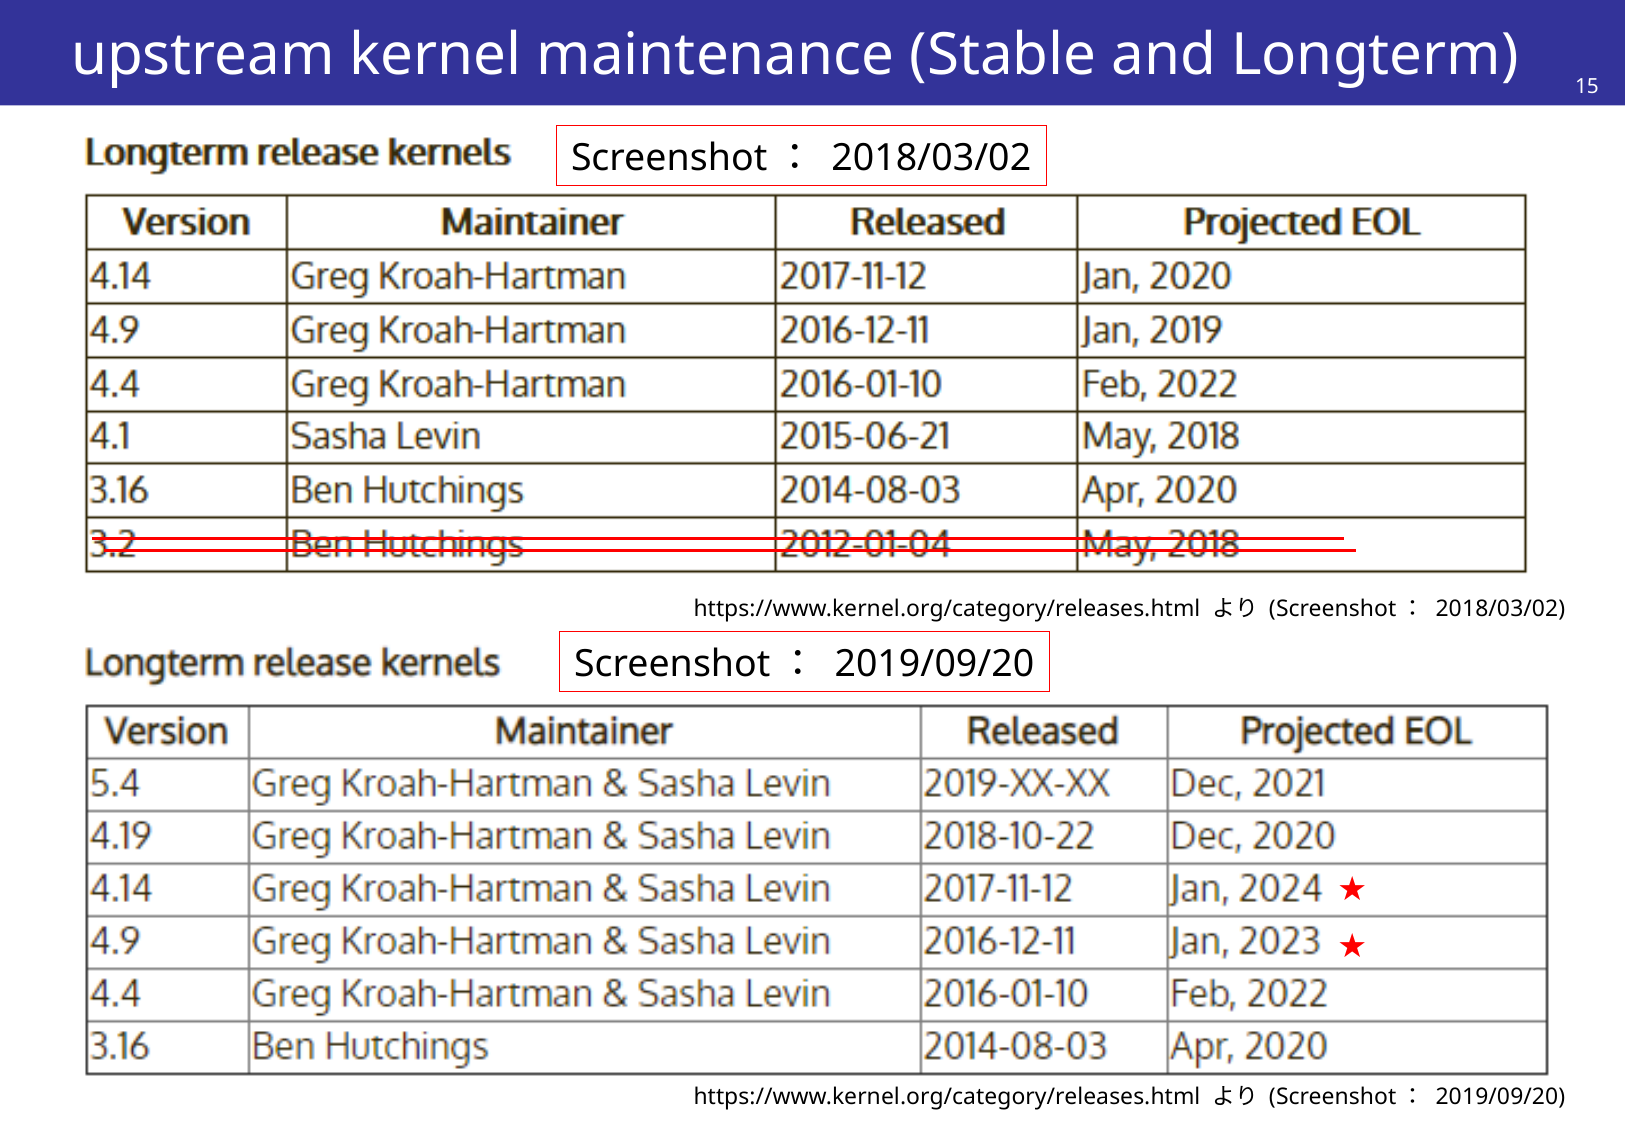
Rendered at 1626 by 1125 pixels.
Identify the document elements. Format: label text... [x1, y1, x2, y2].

text_box https://www.kernel.org/category/releases.html より (Screenshot： 2019/09/20) [678, 1074, 1581, 1117]
title upstream kernel maintenance (Stable and Longterm) [21, 0, 1569, 102]
slide_number 15 [1522, 65, 1614, 105]
text_box https://www.kernel.org/category/releases.html より (Screenshot： 2018/03/02) [678, 586, 1581, 629]
picture [68, 125, 1552, 590]
picture [68, 630, 1558, 1095]
